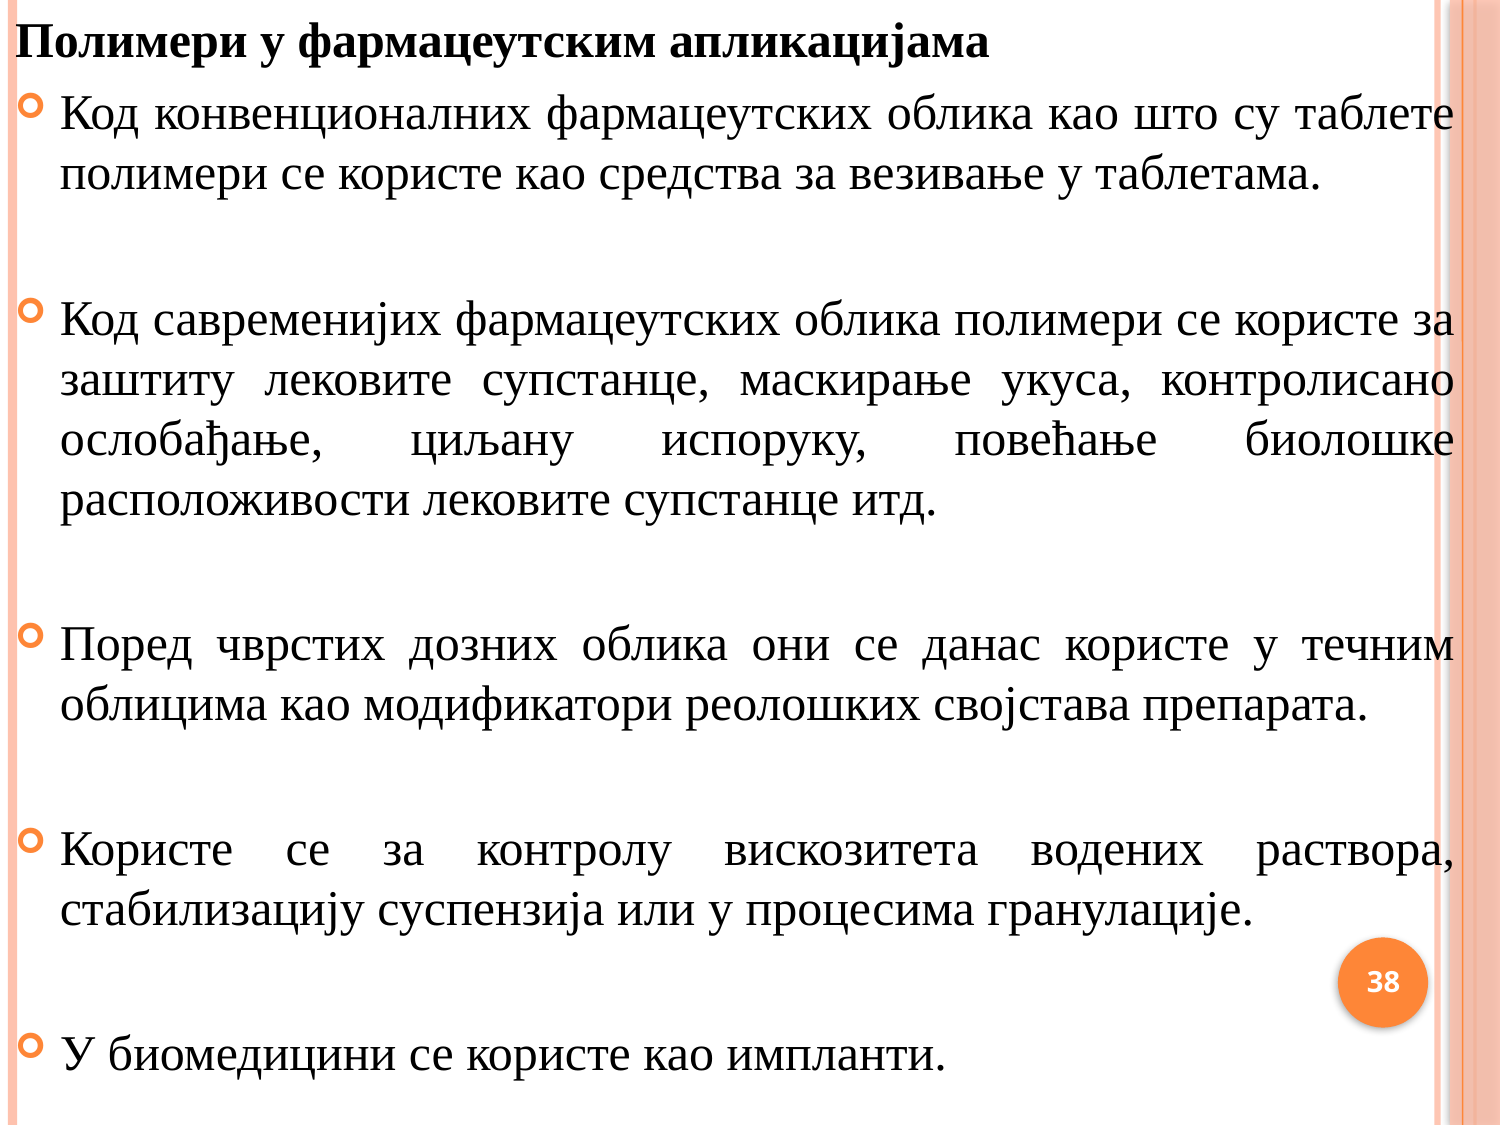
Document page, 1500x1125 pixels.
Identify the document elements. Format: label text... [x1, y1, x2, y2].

list Полимери у фармацеутским апликацијама Код конвенционалних фармацеутских облика као што су таблете полимери се користе као средства за везивање у таблетама. Код савременијих фармацеутских облика полимери се користе за заштиту лековите супстанце, маскирање укуса, контролисано ослобађање, циљану испоруку, повећање биолошке расположивости лековите супстанце итд. Поред чврстих дозних облика они се данас користе у течним облицима као модификатори реолошких својстава препарата. Користе се за контролу вискозитета водених раствора, стабилизацију суспензија или у процесима гранулације. У биомедицини се користе као импланти. [0, 0, 1471, 1125]
slide_number 38 [1333, 940, 1434, 1026]
